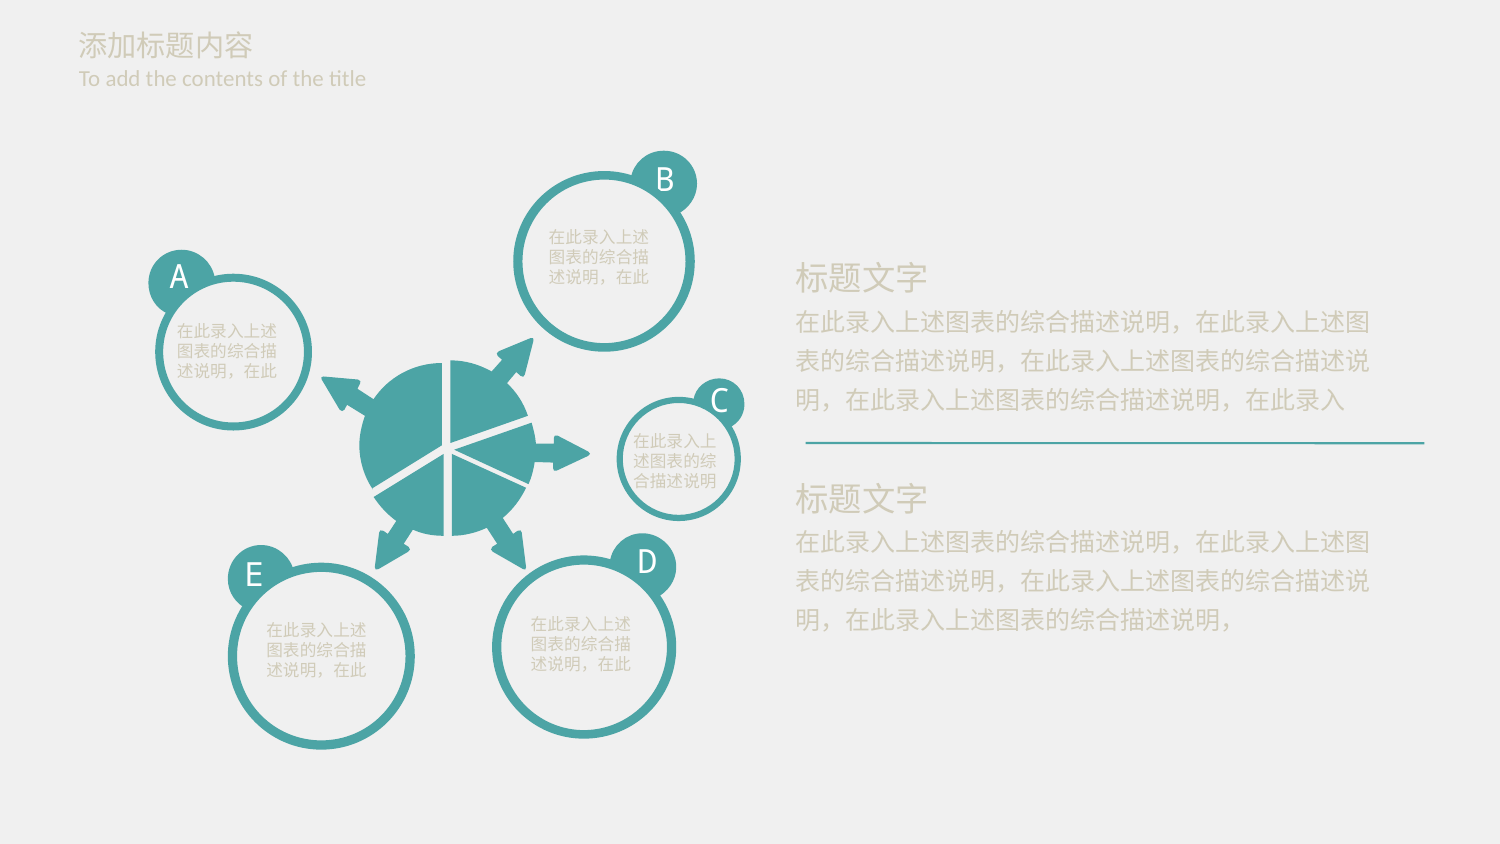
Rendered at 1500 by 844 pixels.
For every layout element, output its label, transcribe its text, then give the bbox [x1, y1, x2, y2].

text_box [373, 453, 444, 543]
text_box 添加标题内容 [63, 20, 269, 70]
text_box [454, 422, 591, 485]
text_box [321, 363, 442, 490]
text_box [616, 371, 748, 522]
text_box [227, 544, 416, 750]
text_box To add the contents of the title [64, 55, 382, 98]
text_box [148, 247, 313, 431]
text_box [450, 347, 529, 443]
text_box 标题文字 在此录入上述图表的综合描述说明，在此录入上述图表的综合描述说明，在此录入上述图表的综合描述说明，在此录入上述图表的综合描述说明，在此录入 标题文字 在此录入上述图表的综合描述说明，在此录入上述图表的综合描述说明，在此录入上述图表的综合描述说明，在此录入上述图表的综合描述说明， [780, 238, 1400, 642]
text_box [491, 533, 677, 739]
text_box [451, 453, 527, 536]
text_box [513, 150, 698, 352]
